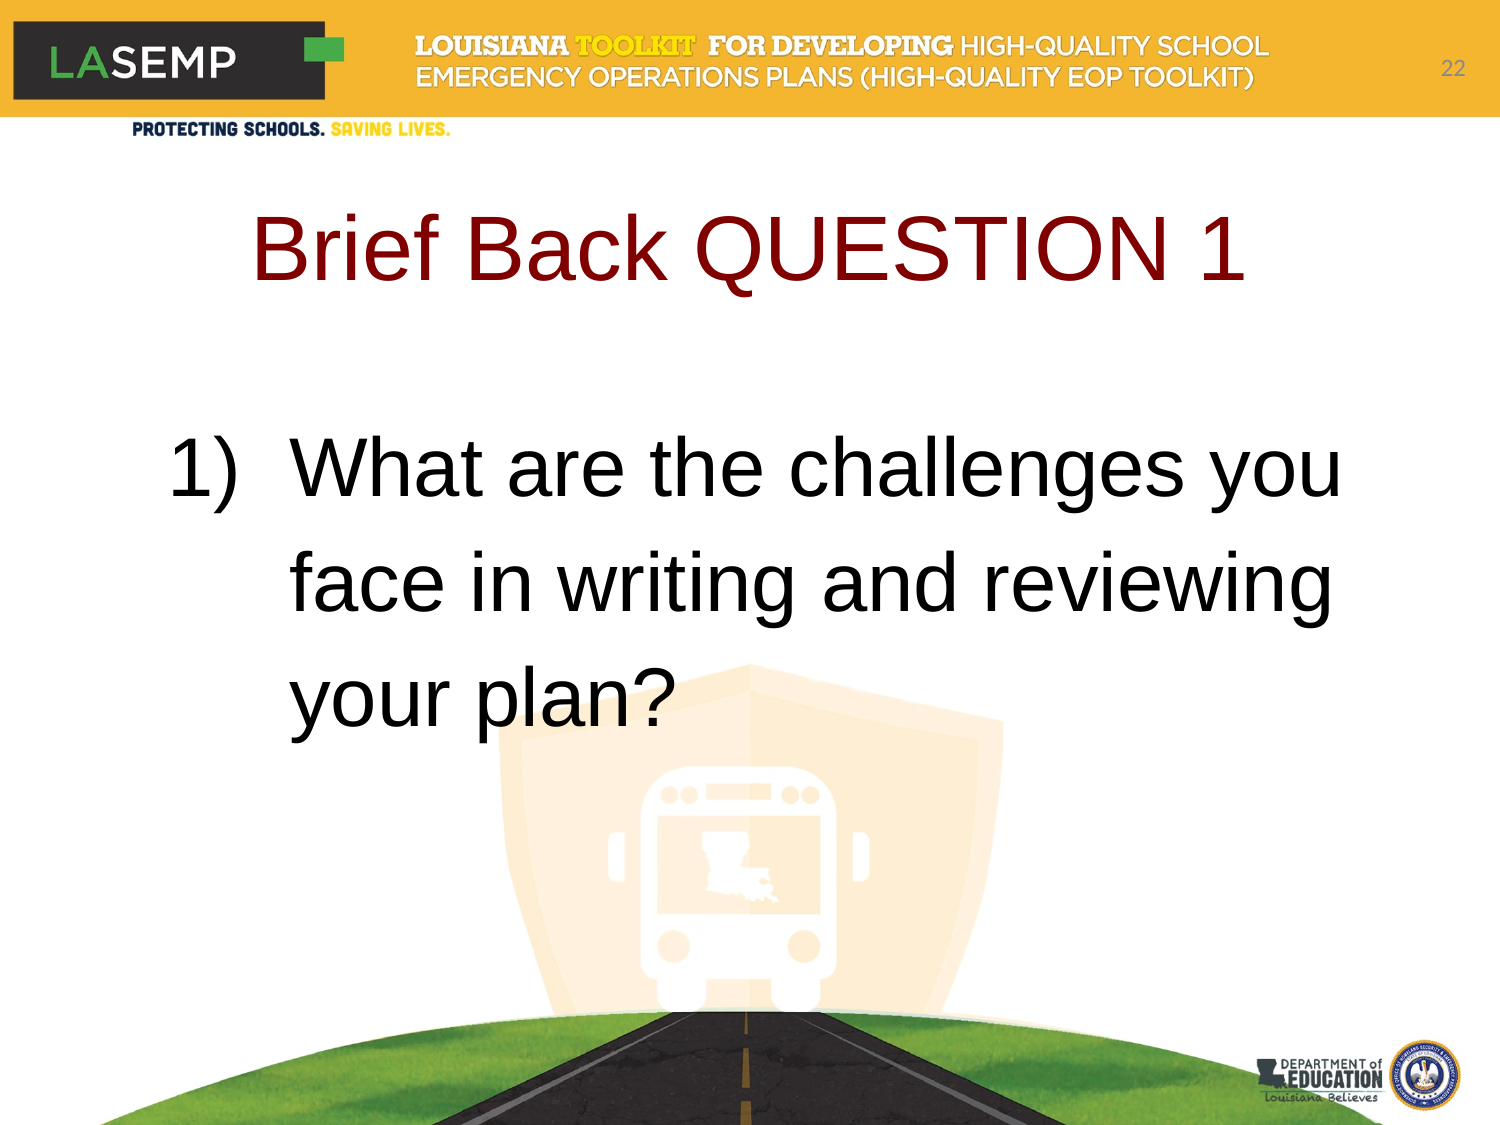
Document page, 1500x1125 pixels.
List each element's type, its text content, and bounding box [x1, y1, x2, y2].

list What are the challenges you face in writing and reviewing your plan? [77, 391, 1428, 999]
picture [0, 0, 1500, 1125]
slide_number 22 [1131, 36, 1482, 97]
title Brief Back QUESTION 1 [75, 149, 1425, 338]
